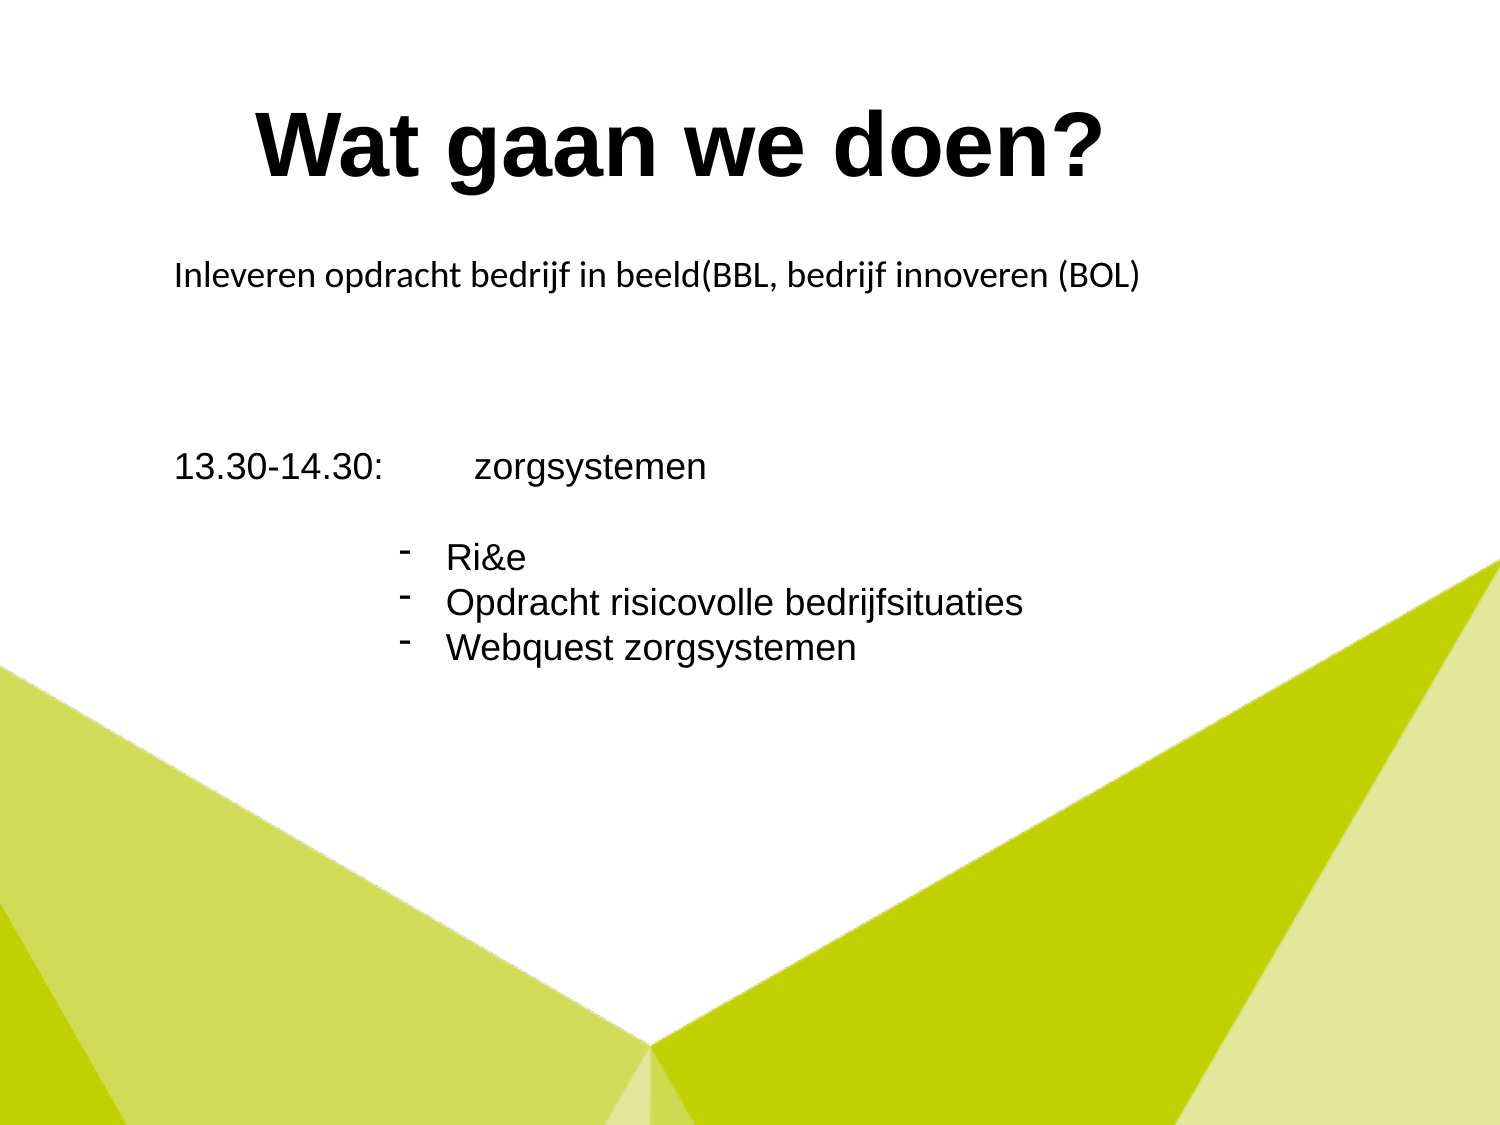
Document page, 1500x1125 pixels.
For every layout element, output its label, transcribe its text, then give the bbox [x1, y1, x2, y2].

picture [0, 485, 1500, 1125]
text_box Inleveren opdracht bedrijf in beeld(BBL, bedrijf innoveren (BOL) [159, 242, 1195, 303]
text_box Wat gaan we doen? [65, 77, 1297, 202]
text_box 13.30-14.30: zorgsystemen Ri&e Opdracht risicovolle bedrijfsituaties Webquest zorgsystemen [159, 435, 1316, 483]
